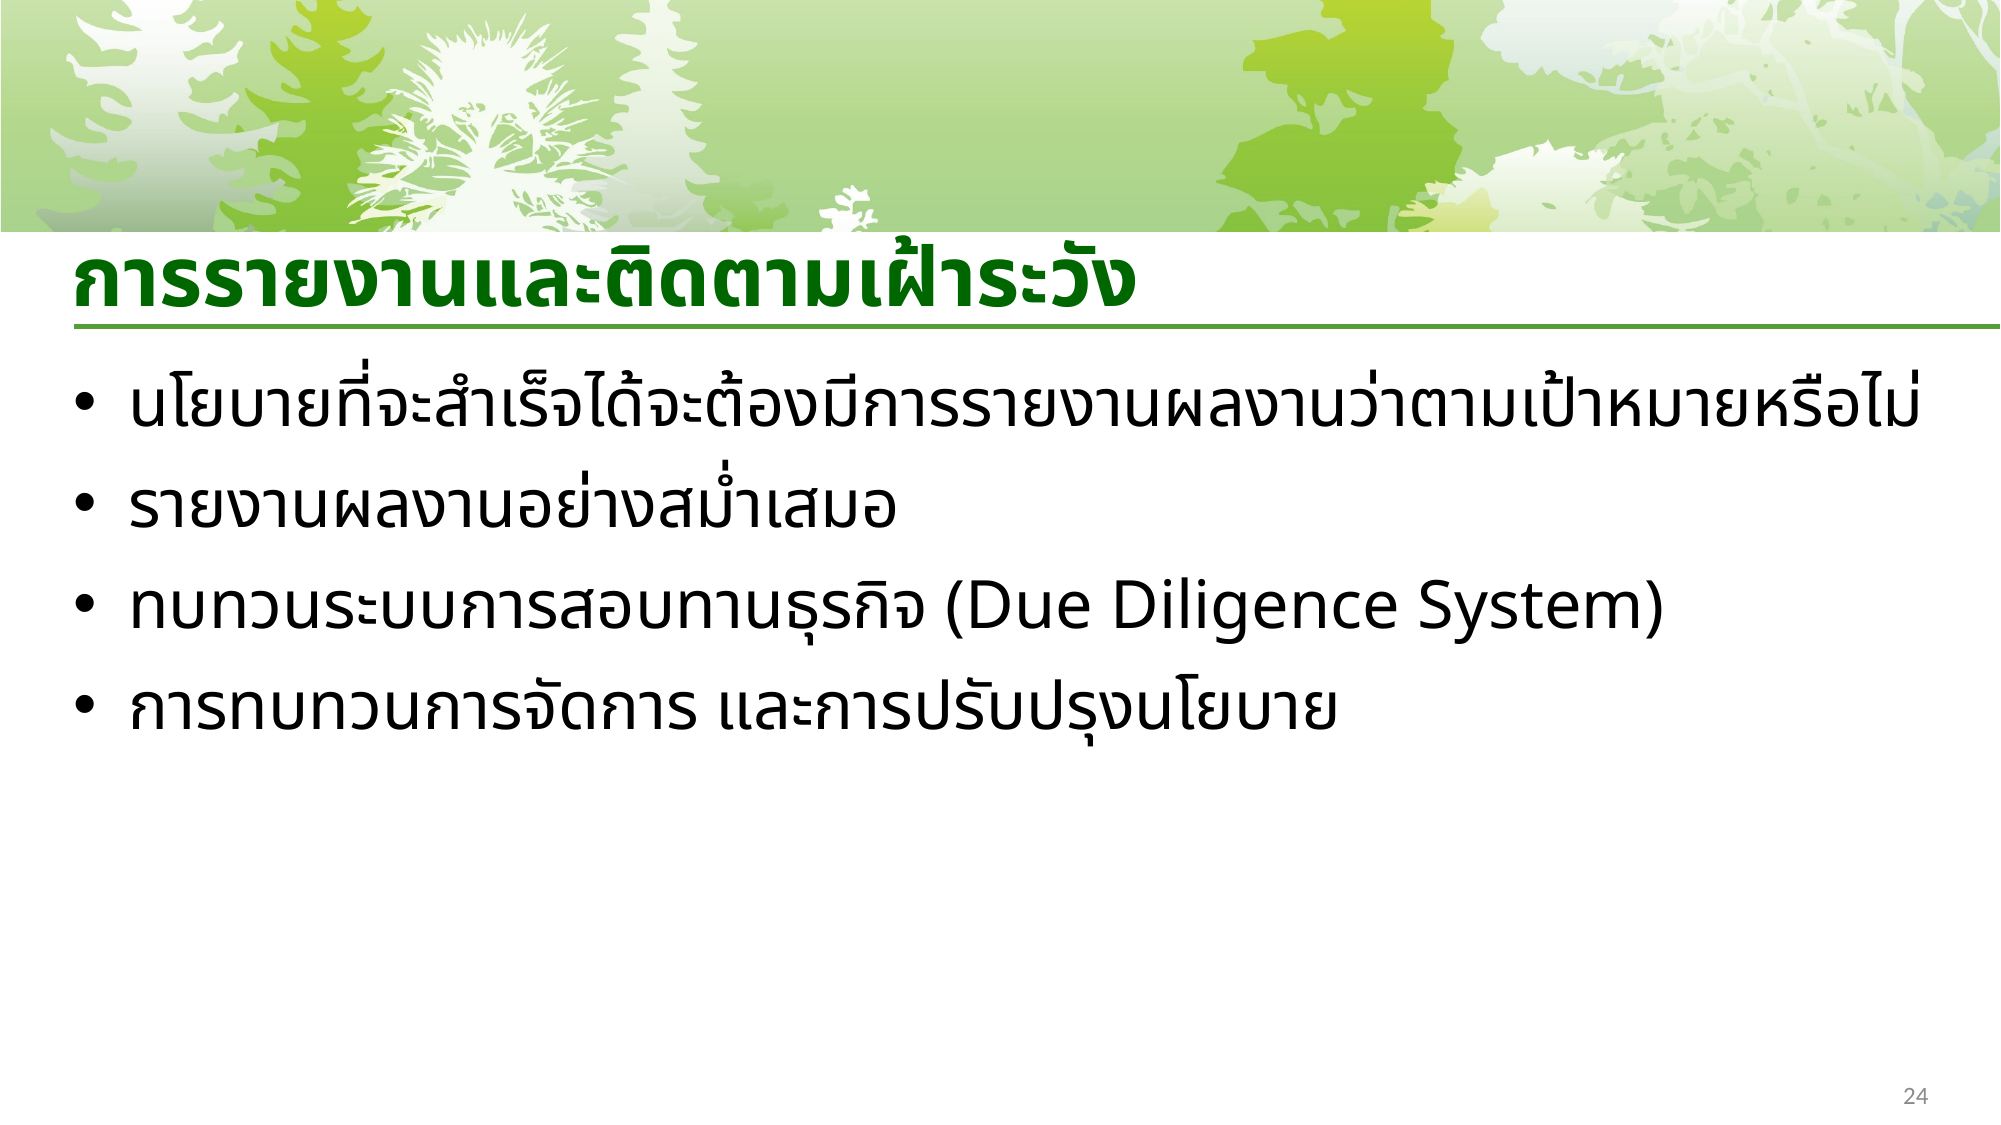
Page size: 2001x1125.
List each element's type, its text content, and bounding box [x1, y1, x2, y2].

slide_number 24 [1493, 1065, 1944, 1125]
title การรายงานและติดตามเฝ้าระวัง [56, 217, 1782, 342]
list นโยบายที่จะสำเร็จได้จะต้องมีการรายงานผลงานว่าตามเป้าหมายหรือไม่ รายงานผลงานอย่างสม่ำเสมอ ทบทวนระบบการสอบทานธุรกิจ (Due Diligence System) การทบทวนการจัดการ และการปรับปรุงนโยบาย [56, 352, 1953, 1096]
picture [0, 0, 2000, 232]
